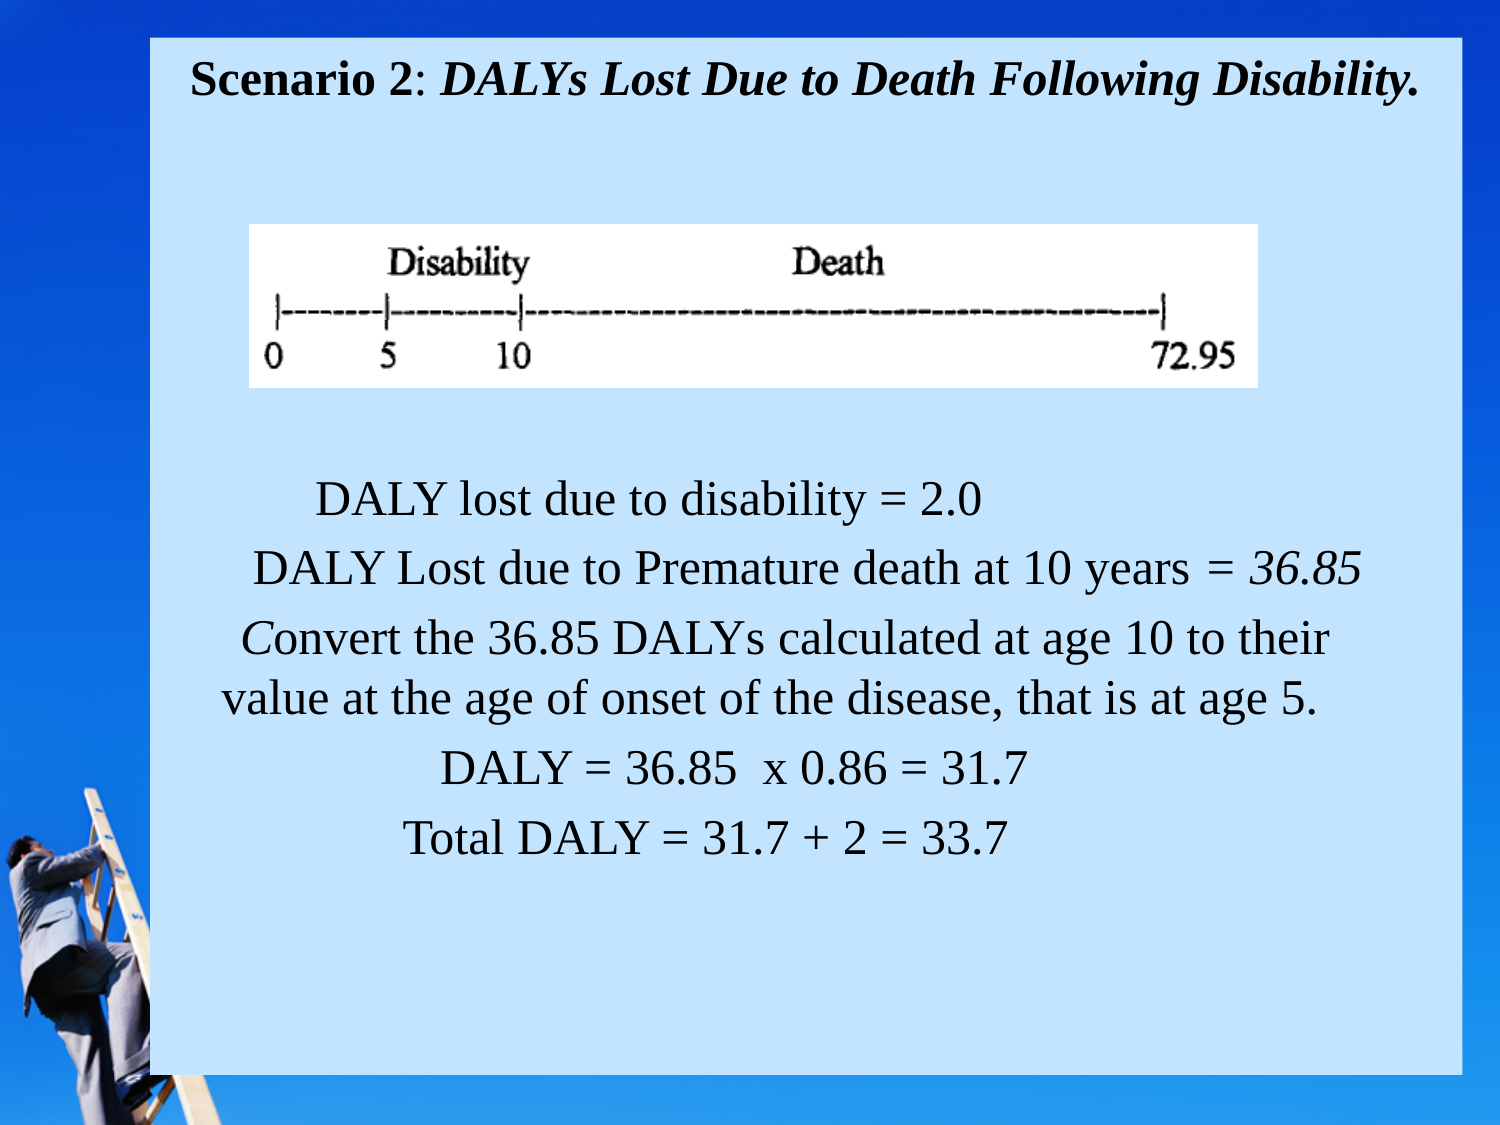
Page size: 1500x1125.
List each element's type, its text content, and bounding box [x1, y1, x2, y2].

list Scenario 2: DALYs Lost Due to Death Following Disability. DALY lost due to disability = 2.0 DALY Lost due to Premature death at 10 years = 36.85 Convert the 36.85 DALYs calculated at age 10 to their value at the age of onset of the disease, that is at age 5. DALY = 36.85 x 0.86 = 31.7 Total DALY = 31.7 + 2 = 33.7 [149, 37, 1463, 1076]
picture [0, 0, 1500, 1125]
